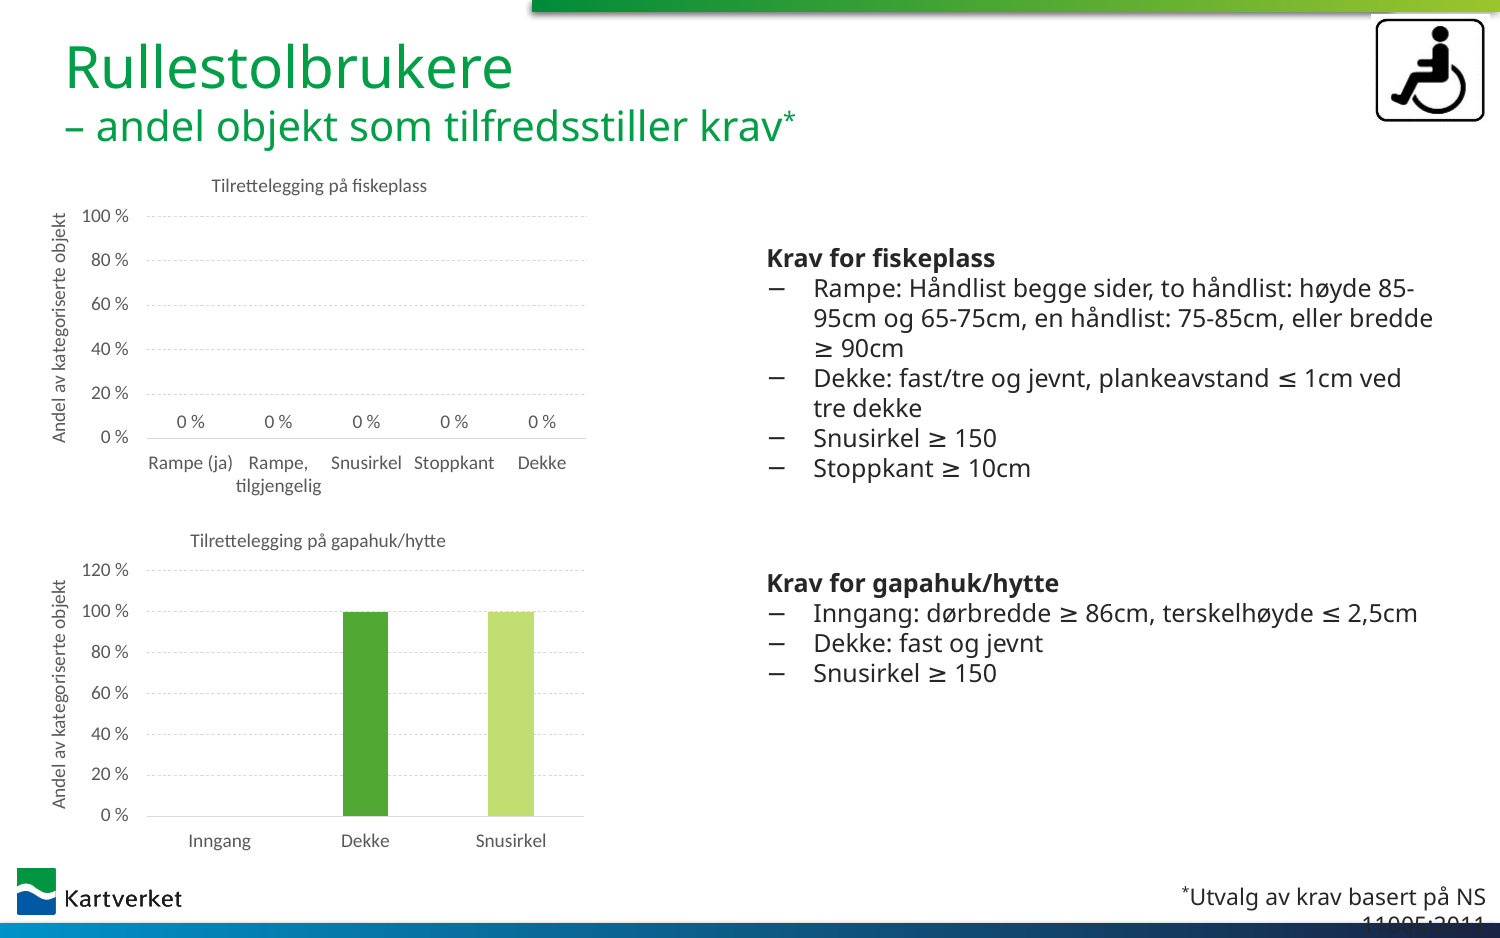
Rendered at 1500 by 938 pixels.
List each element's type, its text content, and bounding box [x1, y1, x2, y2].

picture [41, 520, 596, 859]
text_box Rullestolbrukere – andel objekt som tilfredsstiller krav* [49, 29, 1431, 158]
picture [41, 166, 598, 505]
text_box Krav for fiskeplass Rampe: Håndlist begge sider, to håndlist: høyde 85-95cm og 65-75cm, en håndlist: 75-85cm, eller bredde ≥ 90cm Dekke: fast/tre og jevnt, plankeavstand ≤ 1cm ved tre dekke Snusirkel ≥ 150 Stoppkant ≥ 10cm [751, 235, 1452, 490]
picture [1371, 13, 1491, 127]
text_box Krav for gapahuk/hytte Inngang: dørbredde ≥ 86cm, terskelhøyde ≤ 2,5cm Dekke: fast og jevnt Snusirkel ≥ 150 [751, 560, 1452, 695]
text_box *Utvalg av krav basert på NS 11005:2011 [1068, 873, 1500, 938]
